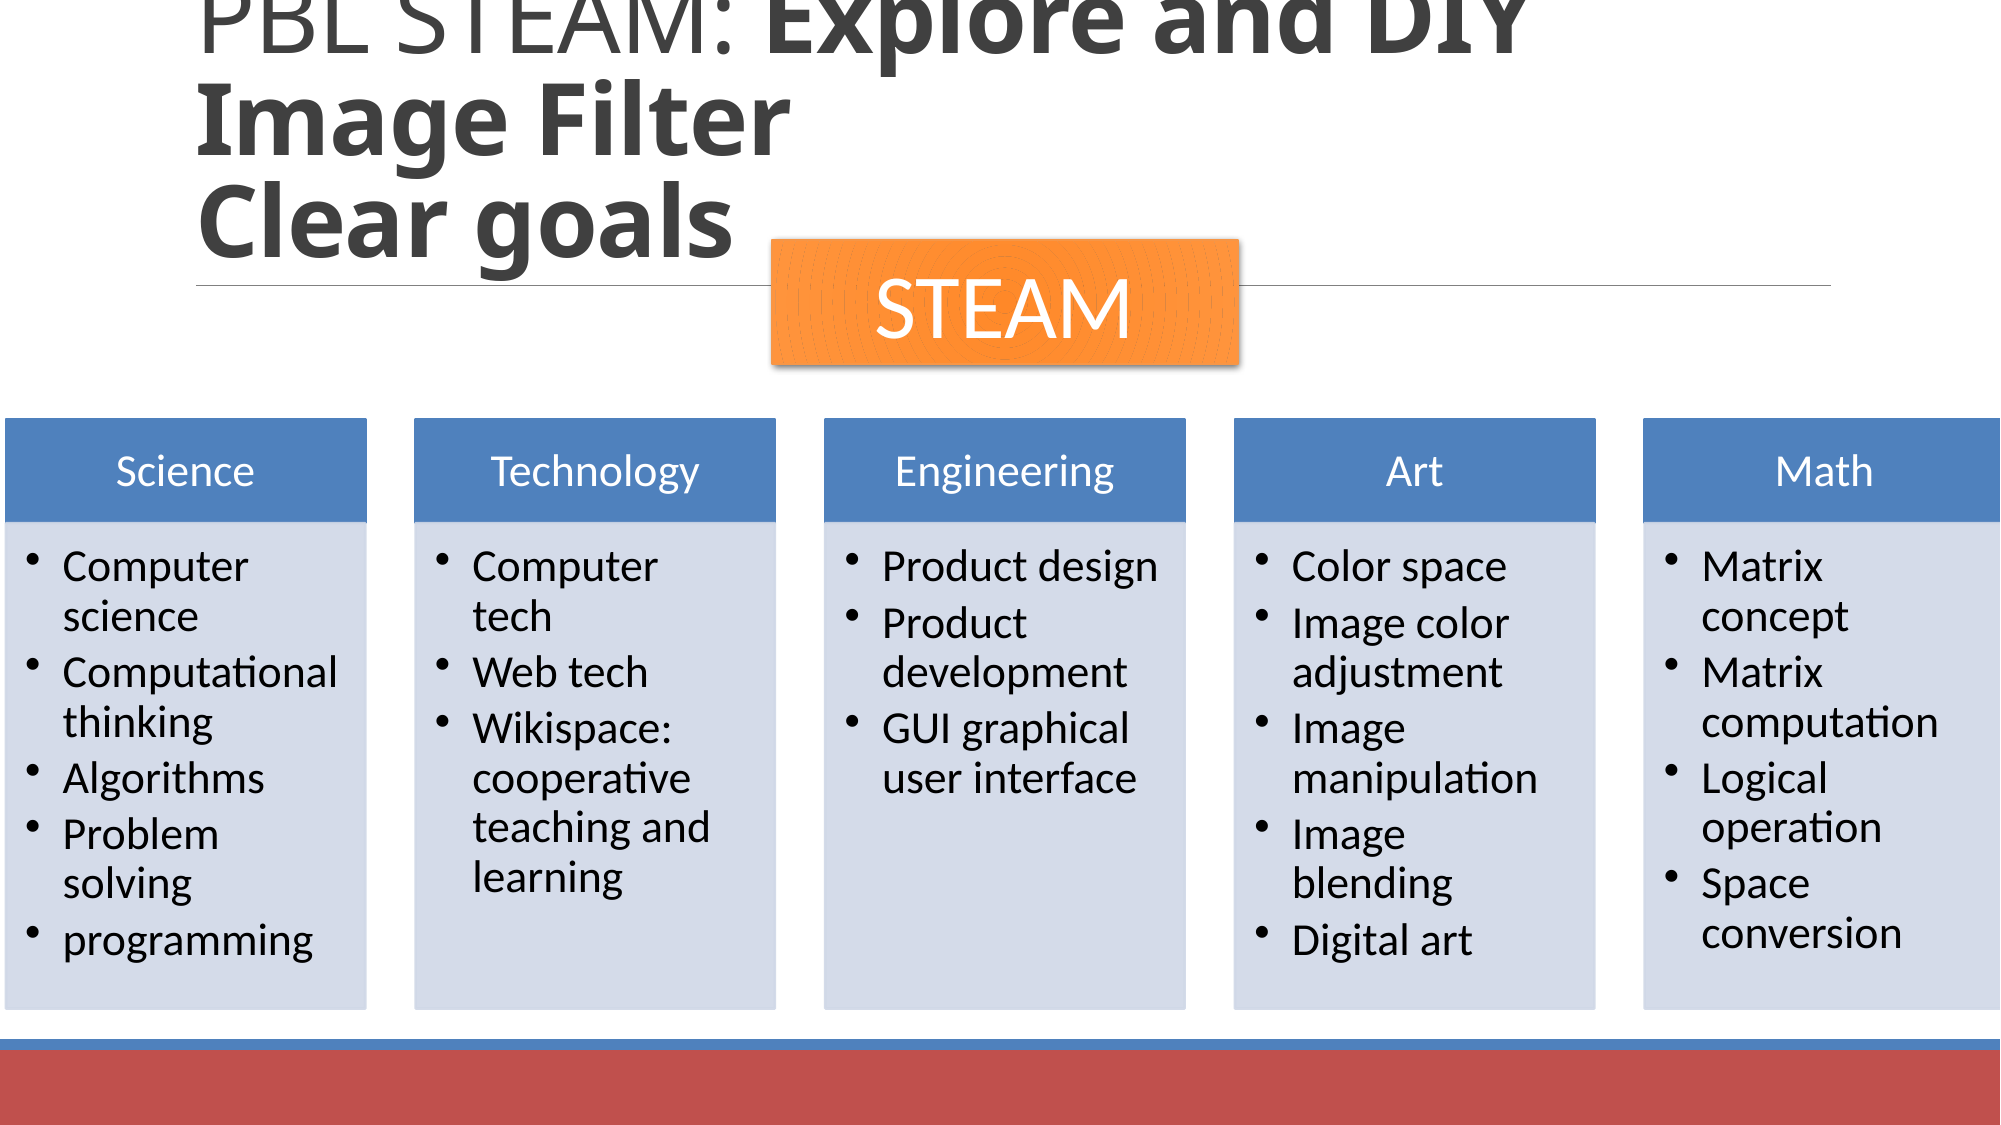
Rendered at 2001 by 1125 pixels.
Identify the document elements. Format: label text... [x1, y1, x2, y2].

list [4, 302, 2000, 1125]
text_box STEAM [771, 239, 1239, 298]
title PBL STEAM: Explore and DIY Image Filter Clear goals [180, 47, 1830, 285]
